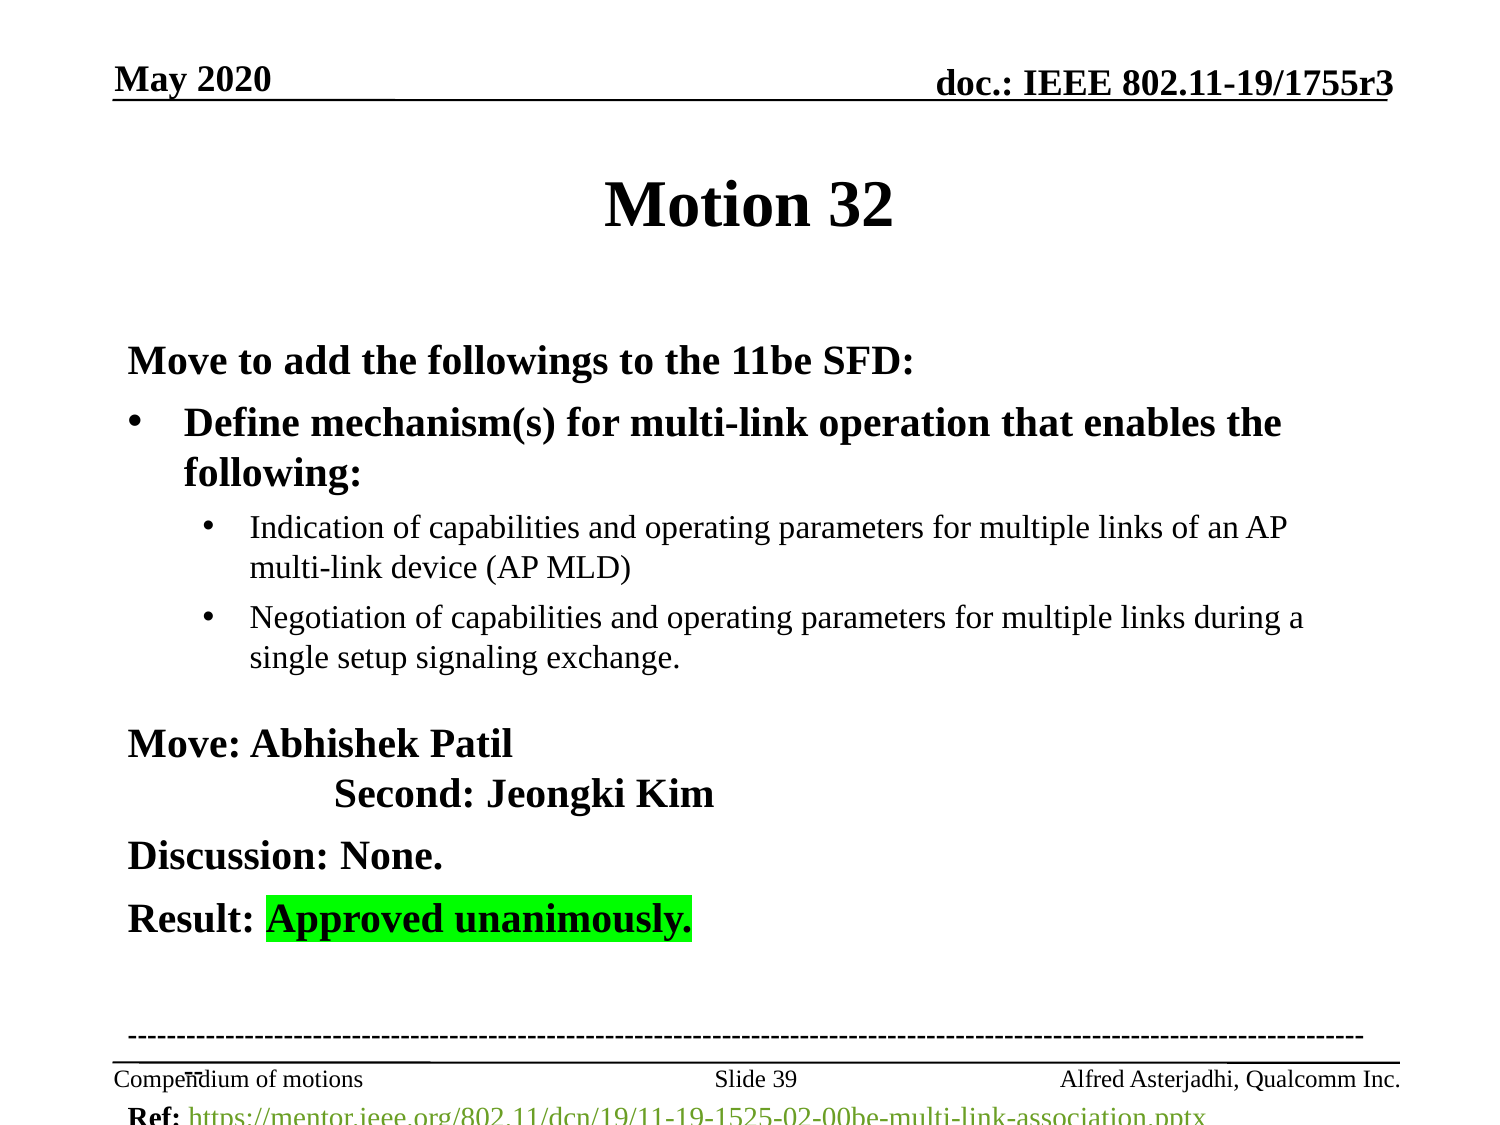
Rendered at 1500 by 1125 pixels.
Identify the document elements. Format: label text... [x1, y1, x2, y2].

list Move to add the followings to the 11be SFD: Define mechanism(s) for multi-link operation that enables the following: Indication of capabilities and operating parameters for multiple links of an AP multi-link device (AP MLD) Negotiation of capabilities and operating parameters for multiple links during a single setup signaling exchange. Move: Abhishek Patil Second: Jeongki Kim Discussion: None. Result: Approved unanimously. --------------------------------------------------------------------------------------------------------------------------------- Ref: https://mentor.ieee.org/802.11/dcn/19/11-19-1525-02-00be-multi-link-association.pptx [112, 324, 1388, 1063]
slide_number Slide 39 [712, 1061, 800, 1123]
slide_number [114, 54, 423, 100]
title Motion 32 [112, 112, 1388, 288]
footer Alfred Asterjadhi, Qualcomm Inc. [878, 1061, 1402, 1093]
